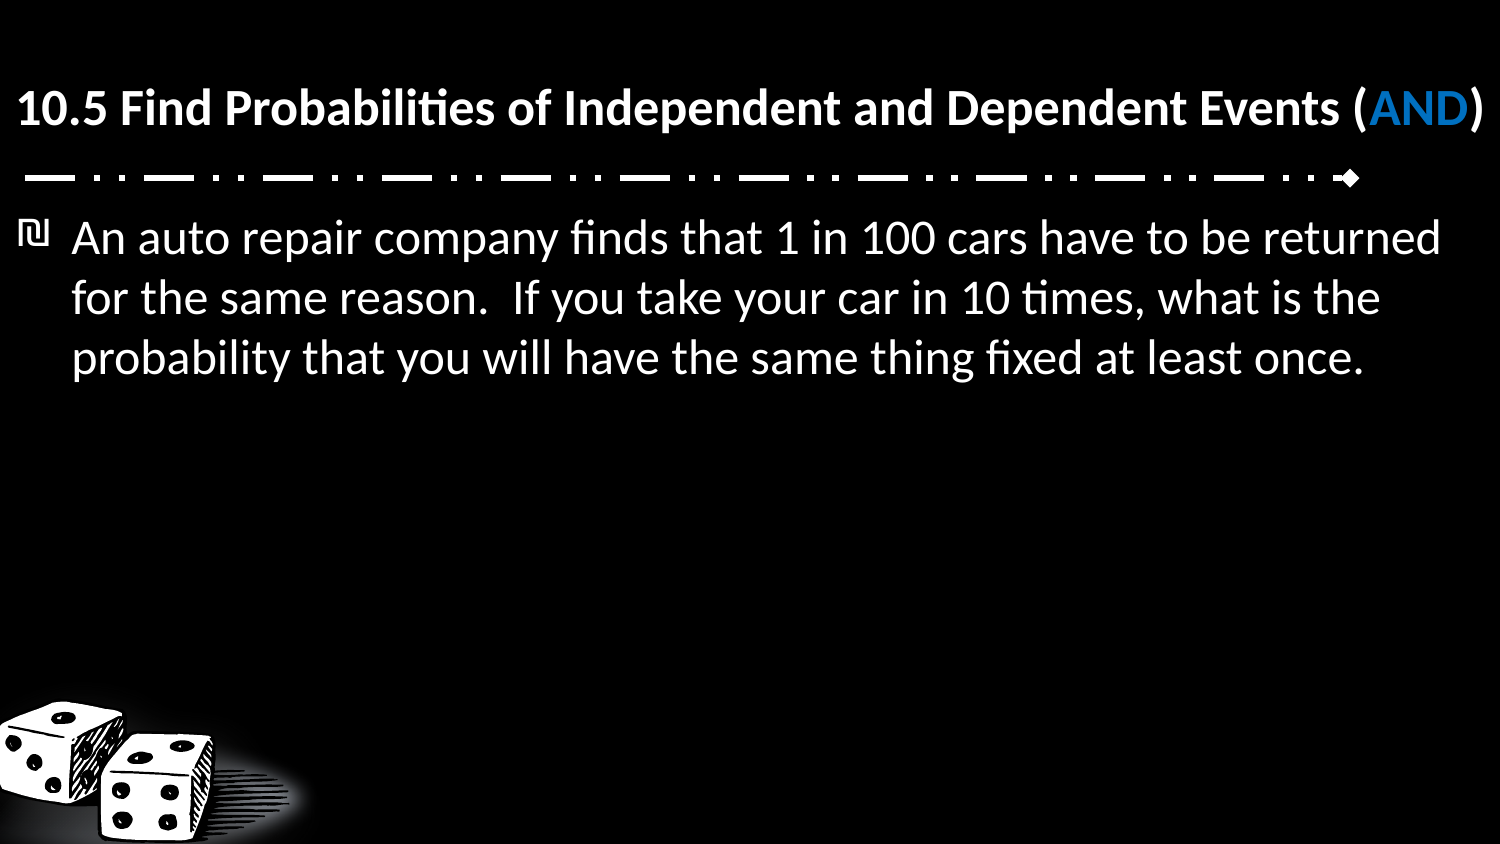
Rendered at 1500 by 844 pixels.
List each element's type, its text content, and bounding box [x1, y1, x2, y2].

text_box 10.5 Find Probabilities of Independent and Dependent Events (AND) [0, 33, 1500, 175]
list An auto repair company finds that 1 in 100 cars have to be returned for the same reason. If you take your car in 10 times, what is the probability that you will have the same thing fixed at least once. [0, 196, 1500, 754]
